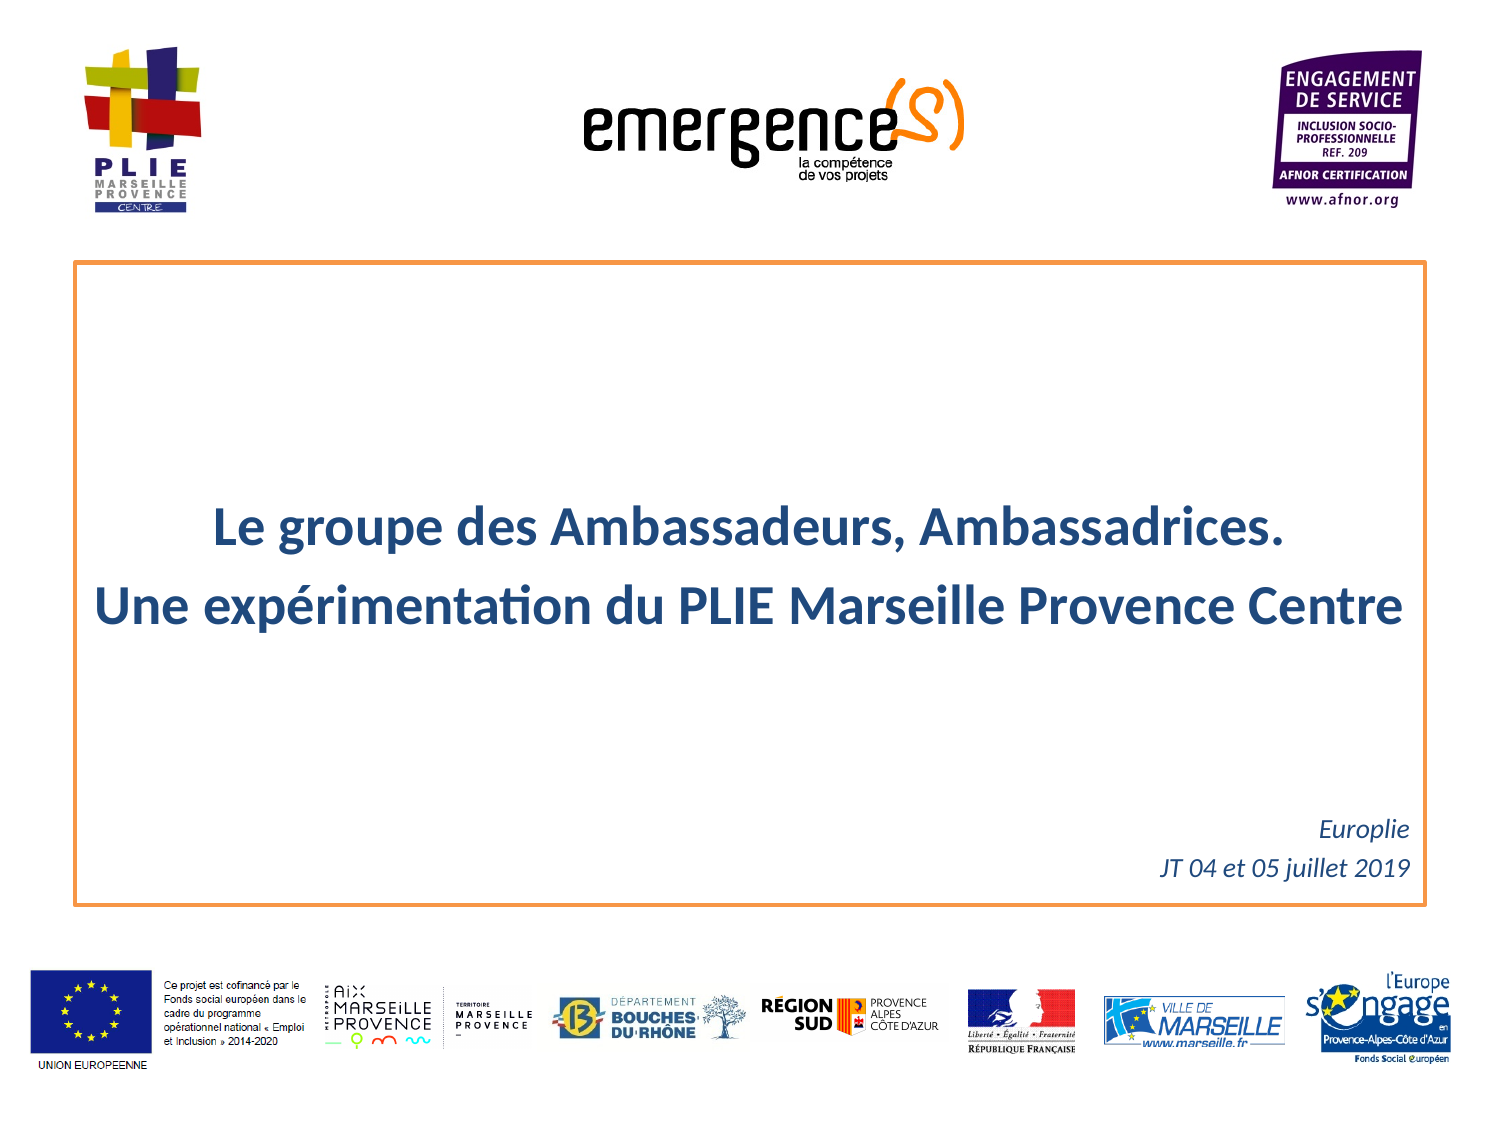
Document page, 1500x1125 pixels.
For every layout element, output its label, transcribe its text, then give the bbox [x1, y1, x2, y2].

picture [40, 22, 243, 238]
picture [324, 985, 532, 1049]
picture [1104, 996, 1285, 1047]
picture [17, 953, 318, 1081]
picture [537, 983, 950, 1052]
picture [1305, 971, 1451, 1064]
list Le groupe des Ambassadeurs, Ambassadrices. Une expérimentation du PLIE Marseille Provence Centre Europlie JT 04 et 05 juillet 2019 [73, 260, 1427, 907]
picture [584, 77, 965, 182]
picture [968, 989, 1075, 1054]
picture [1272, 49, 1423, 210]
